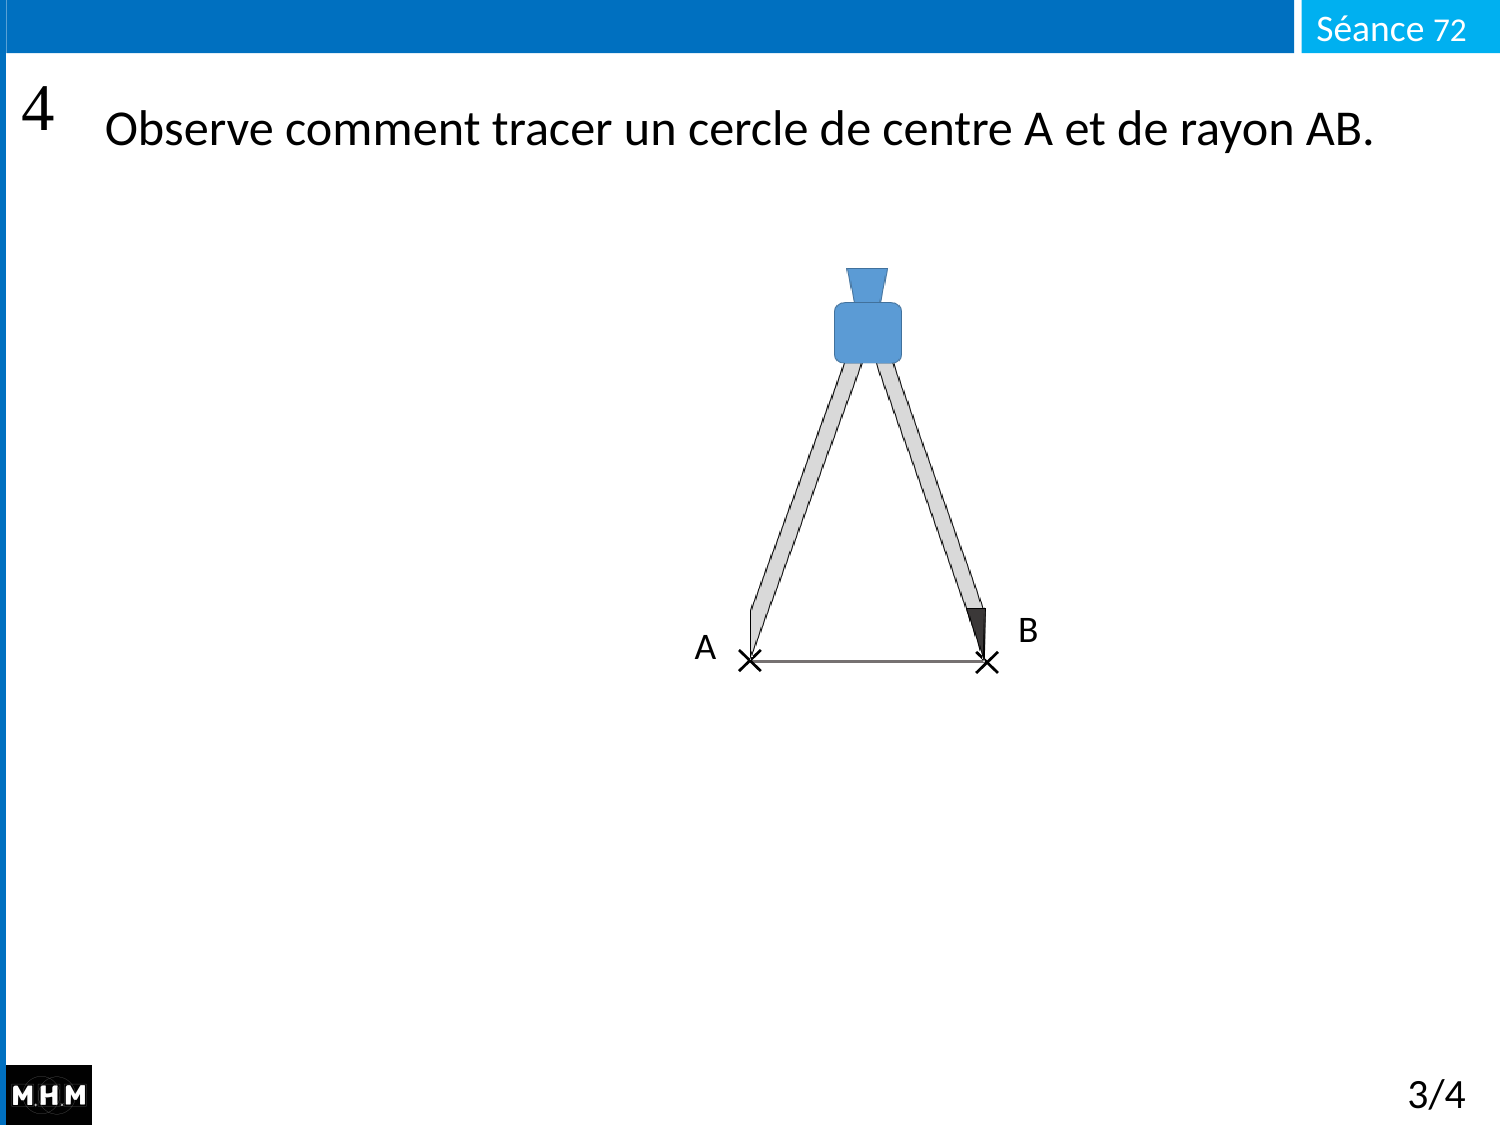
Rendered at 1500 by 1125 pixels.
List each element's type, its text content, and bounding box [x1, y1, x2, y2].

picture [738, 263, 999, 664]
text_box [966, 597, 1053, 683]
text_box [679, 614, 771, 681]
picture [6, 1065, 92, 1125]
list 3/4 [1373, 1064, 1500, 1125]
title Observe comment tracer un cercle de centre A et de rayon AB. [89, 78, 1474, 180]
